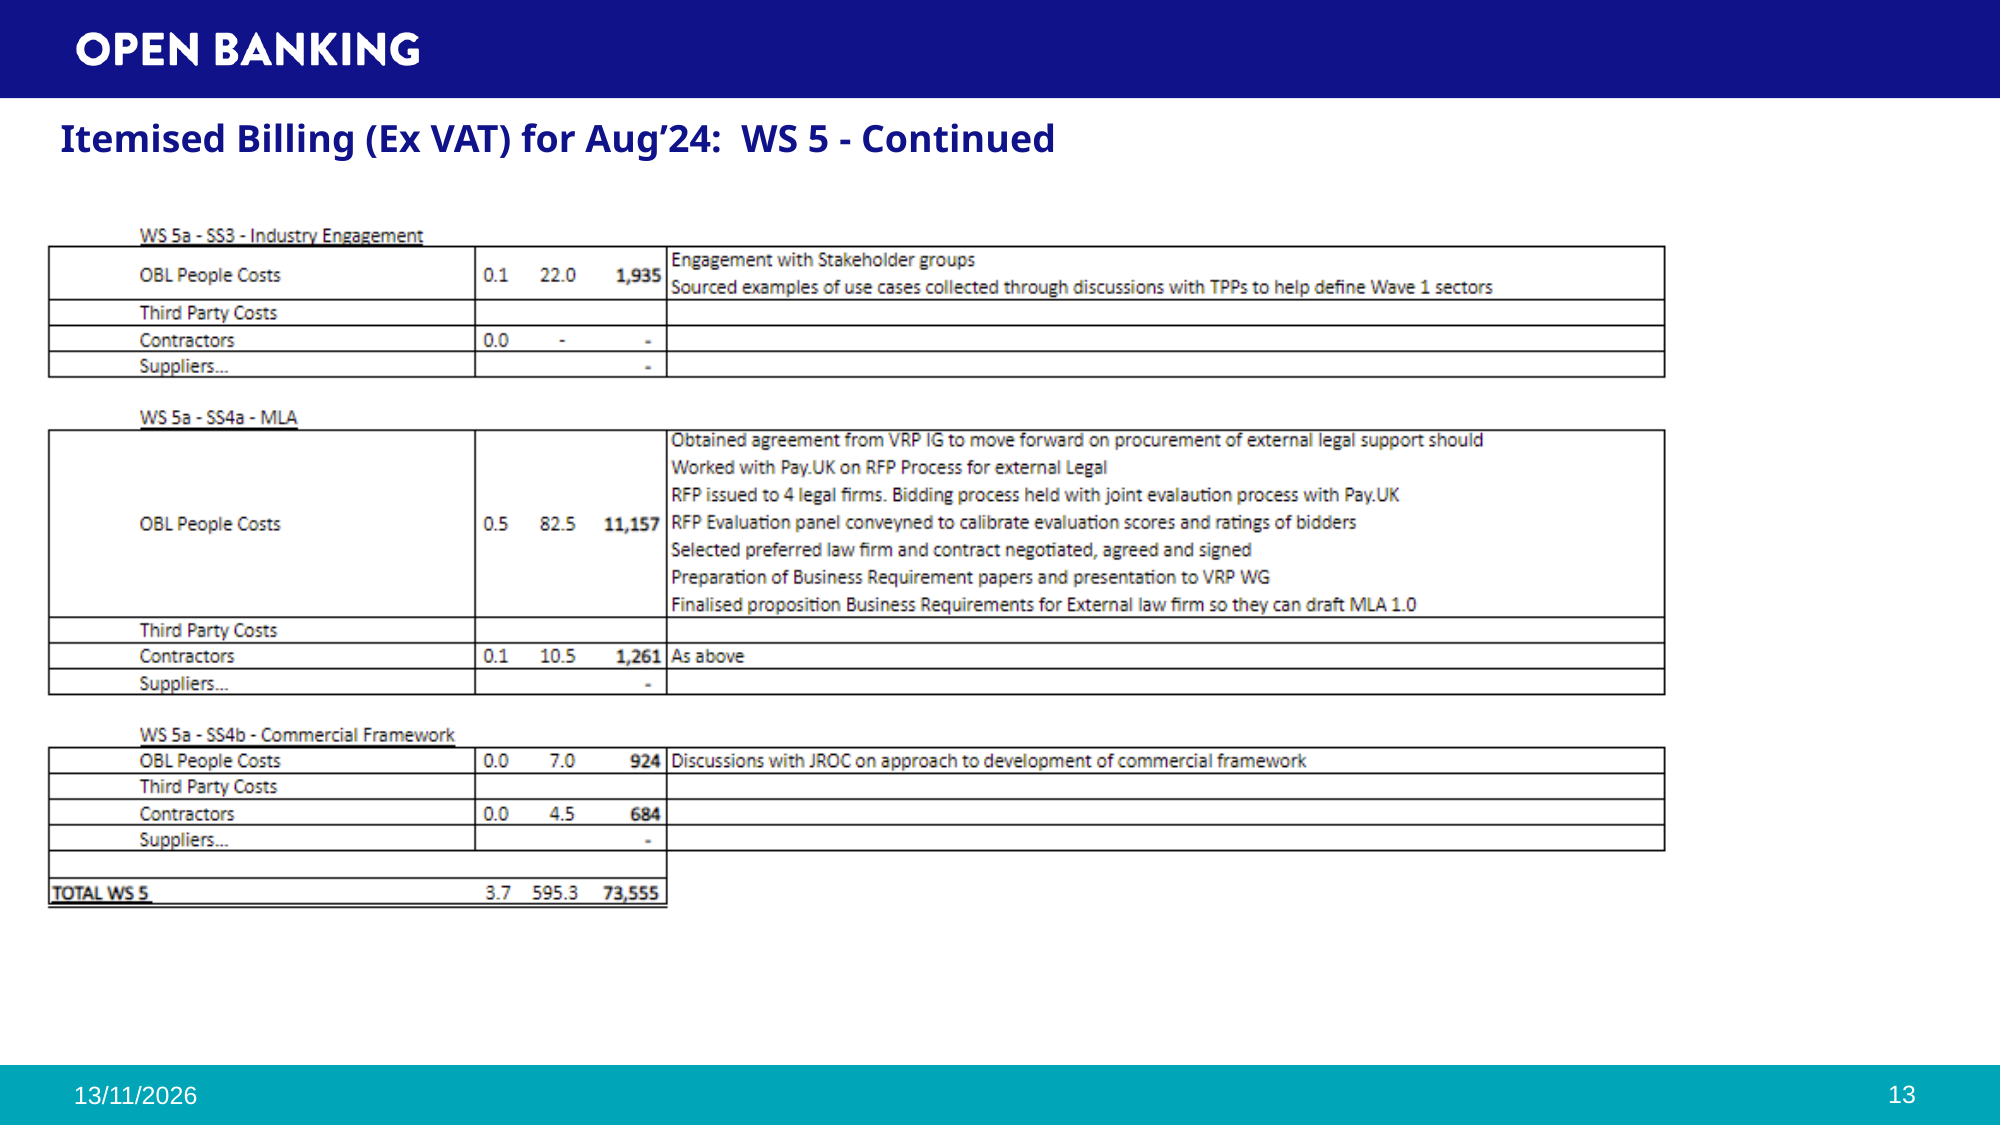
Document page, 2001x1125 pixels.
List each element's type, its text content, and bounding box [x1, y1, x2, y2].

picture [43, 0, 452, 99]
picture [45, 222, 1671, 917]
title Itemised Billing (Ex VAT) for Aug’24: WS 5 - Continued [45, 112, 1620, 195]
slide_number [59, 1065, 509, 1125]
footer [662, 1064, 1338, 1124]
slide_number 13 [1412, 1064, 1932, 1124]
